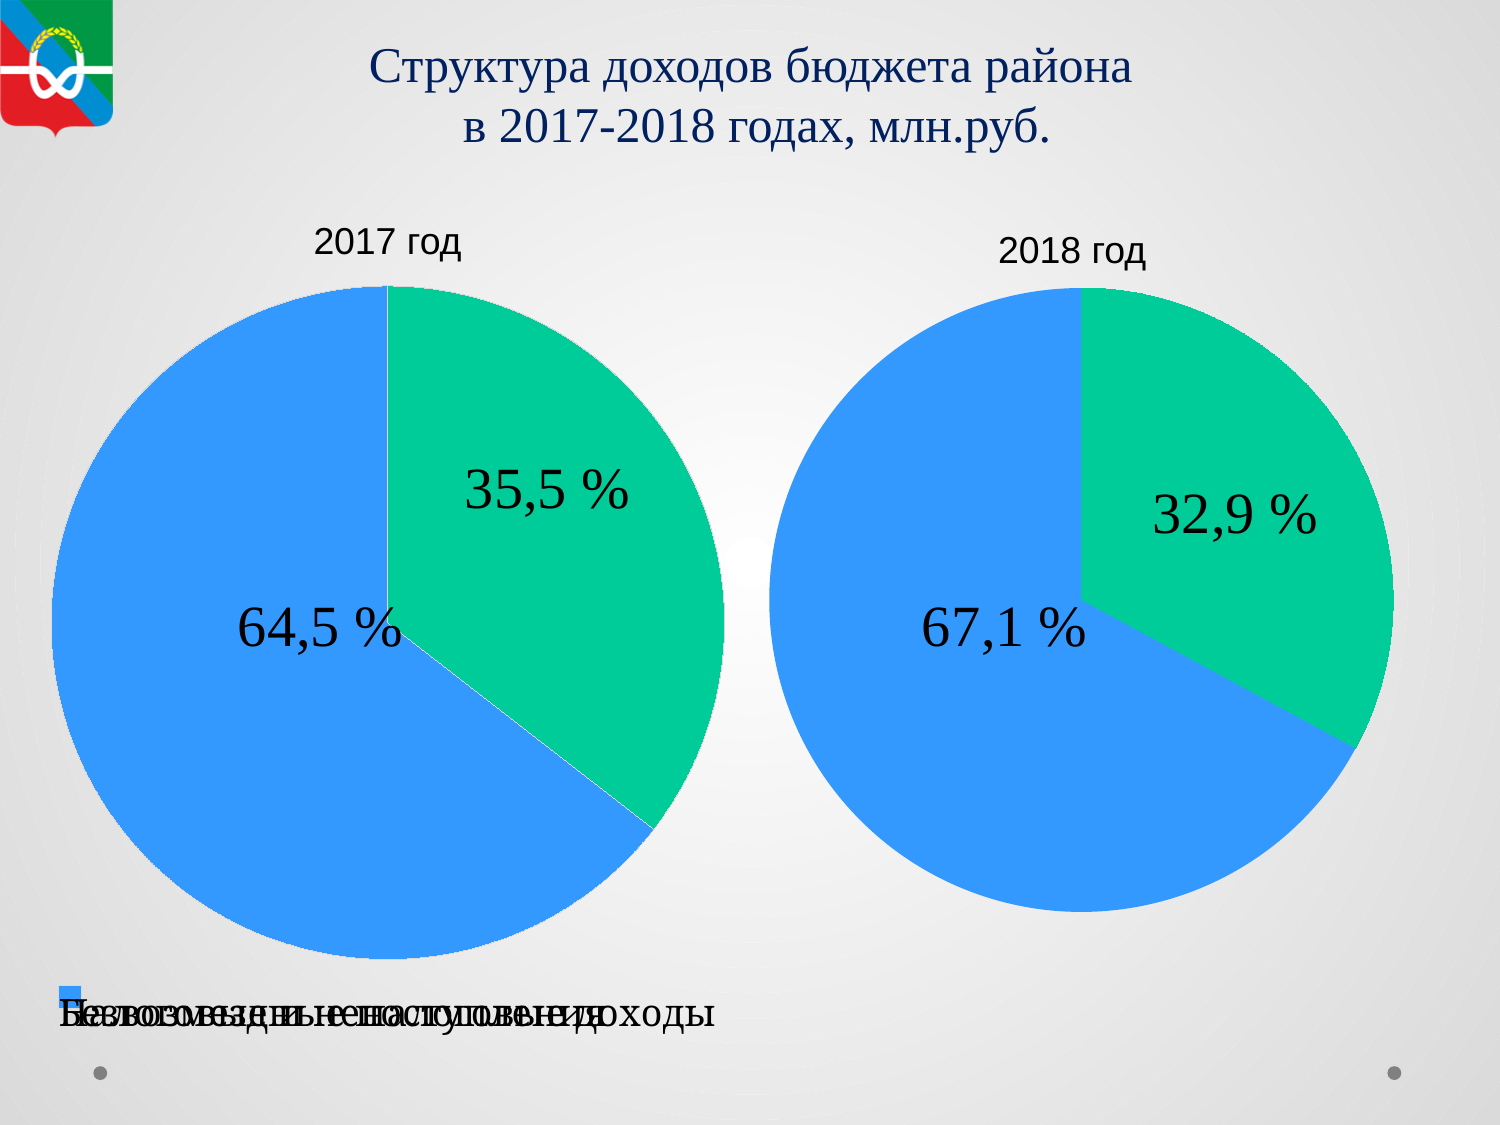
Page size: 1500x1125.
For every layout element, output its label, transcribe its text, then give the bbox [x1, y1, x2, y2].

picture [0, 0, 113, 138]
chart [24, 270, 1438, 1038]
text_box Структура доходов бюджета района в 2017-2018 годах, млн.руб. [354, 24, 1148, 160]
text_box 2018 год [983, 219, 1162, 273]
text_box 2017 год [298, 210, 477, 269]
